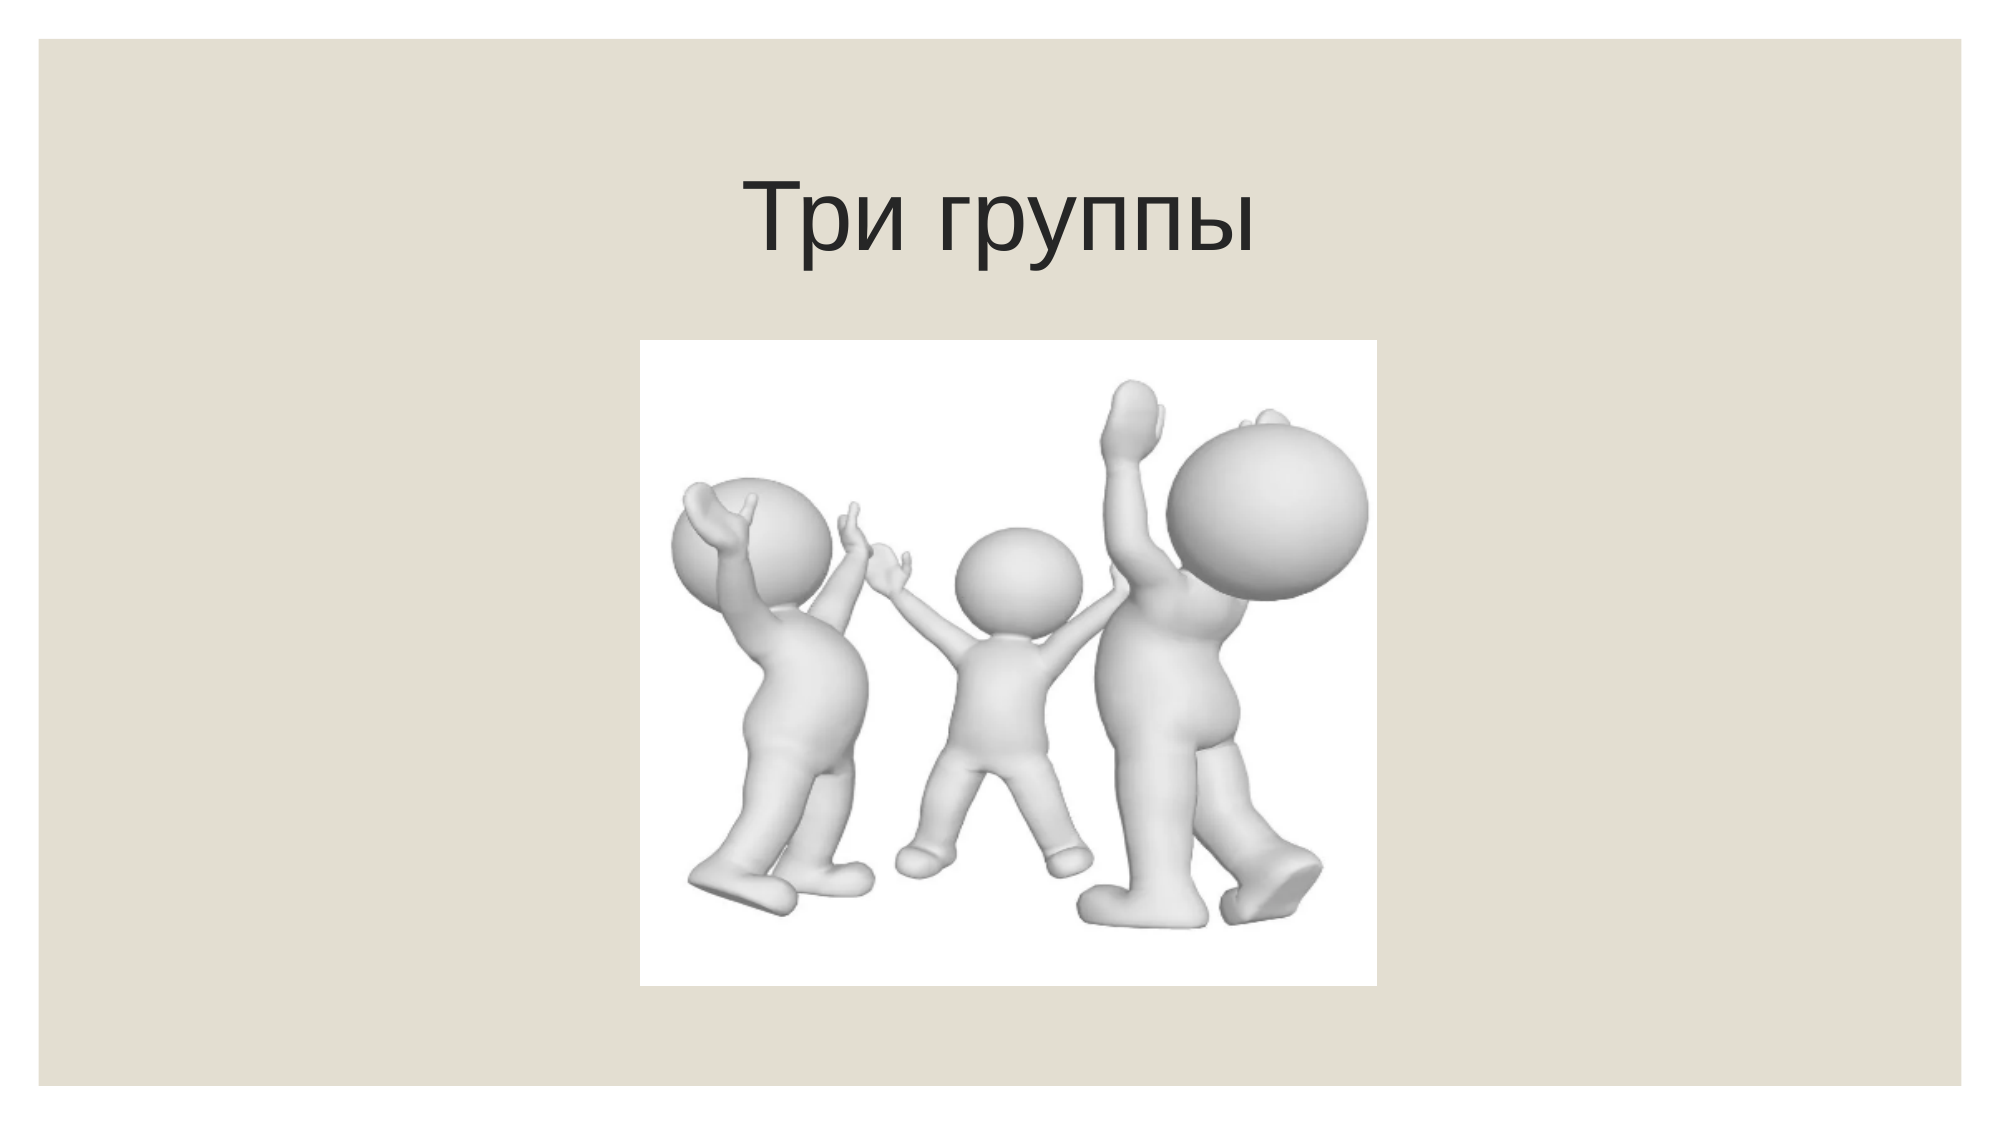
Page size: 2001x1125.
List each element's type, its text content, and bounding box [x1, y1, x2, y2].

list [640, 340, 1377, 986]
title Три группы [174, 105, 1826, 331]
